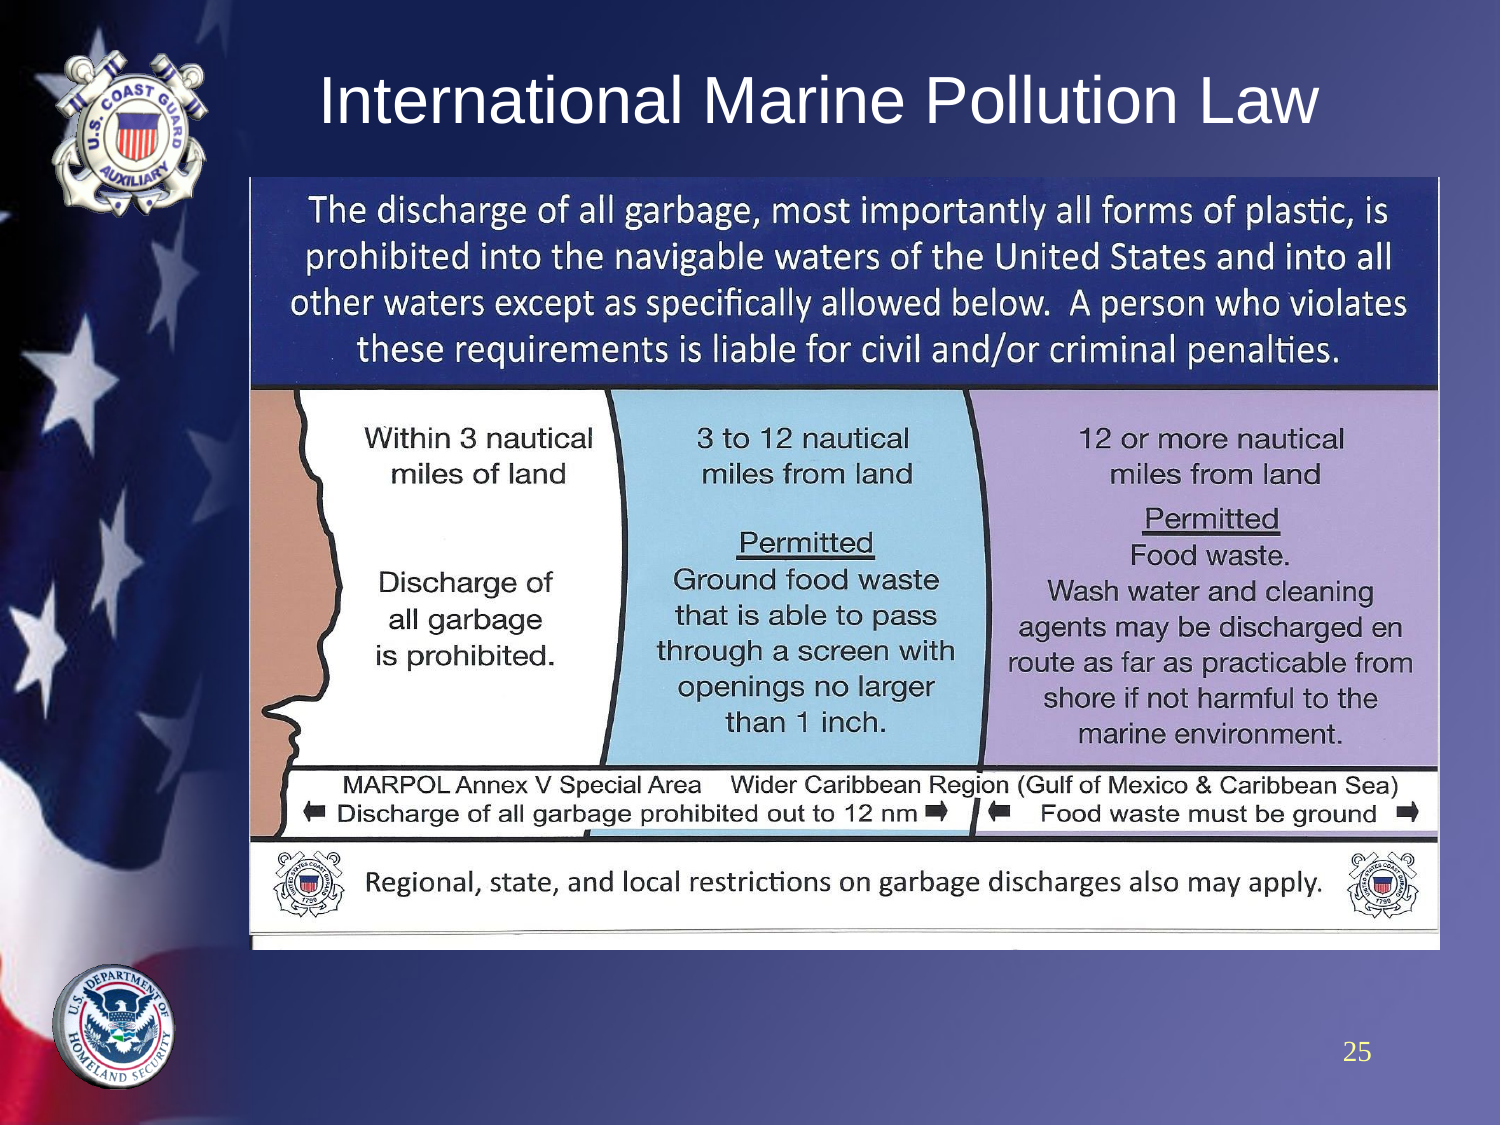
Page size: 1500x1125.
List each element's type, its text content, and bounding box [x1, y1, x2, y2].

slide_number 25 [1074, 1025, 1388, 1100]
text_box International Marine Pollution Law [249, 49, 1390, 145]
picture [0, 0, 1500, 1125]
